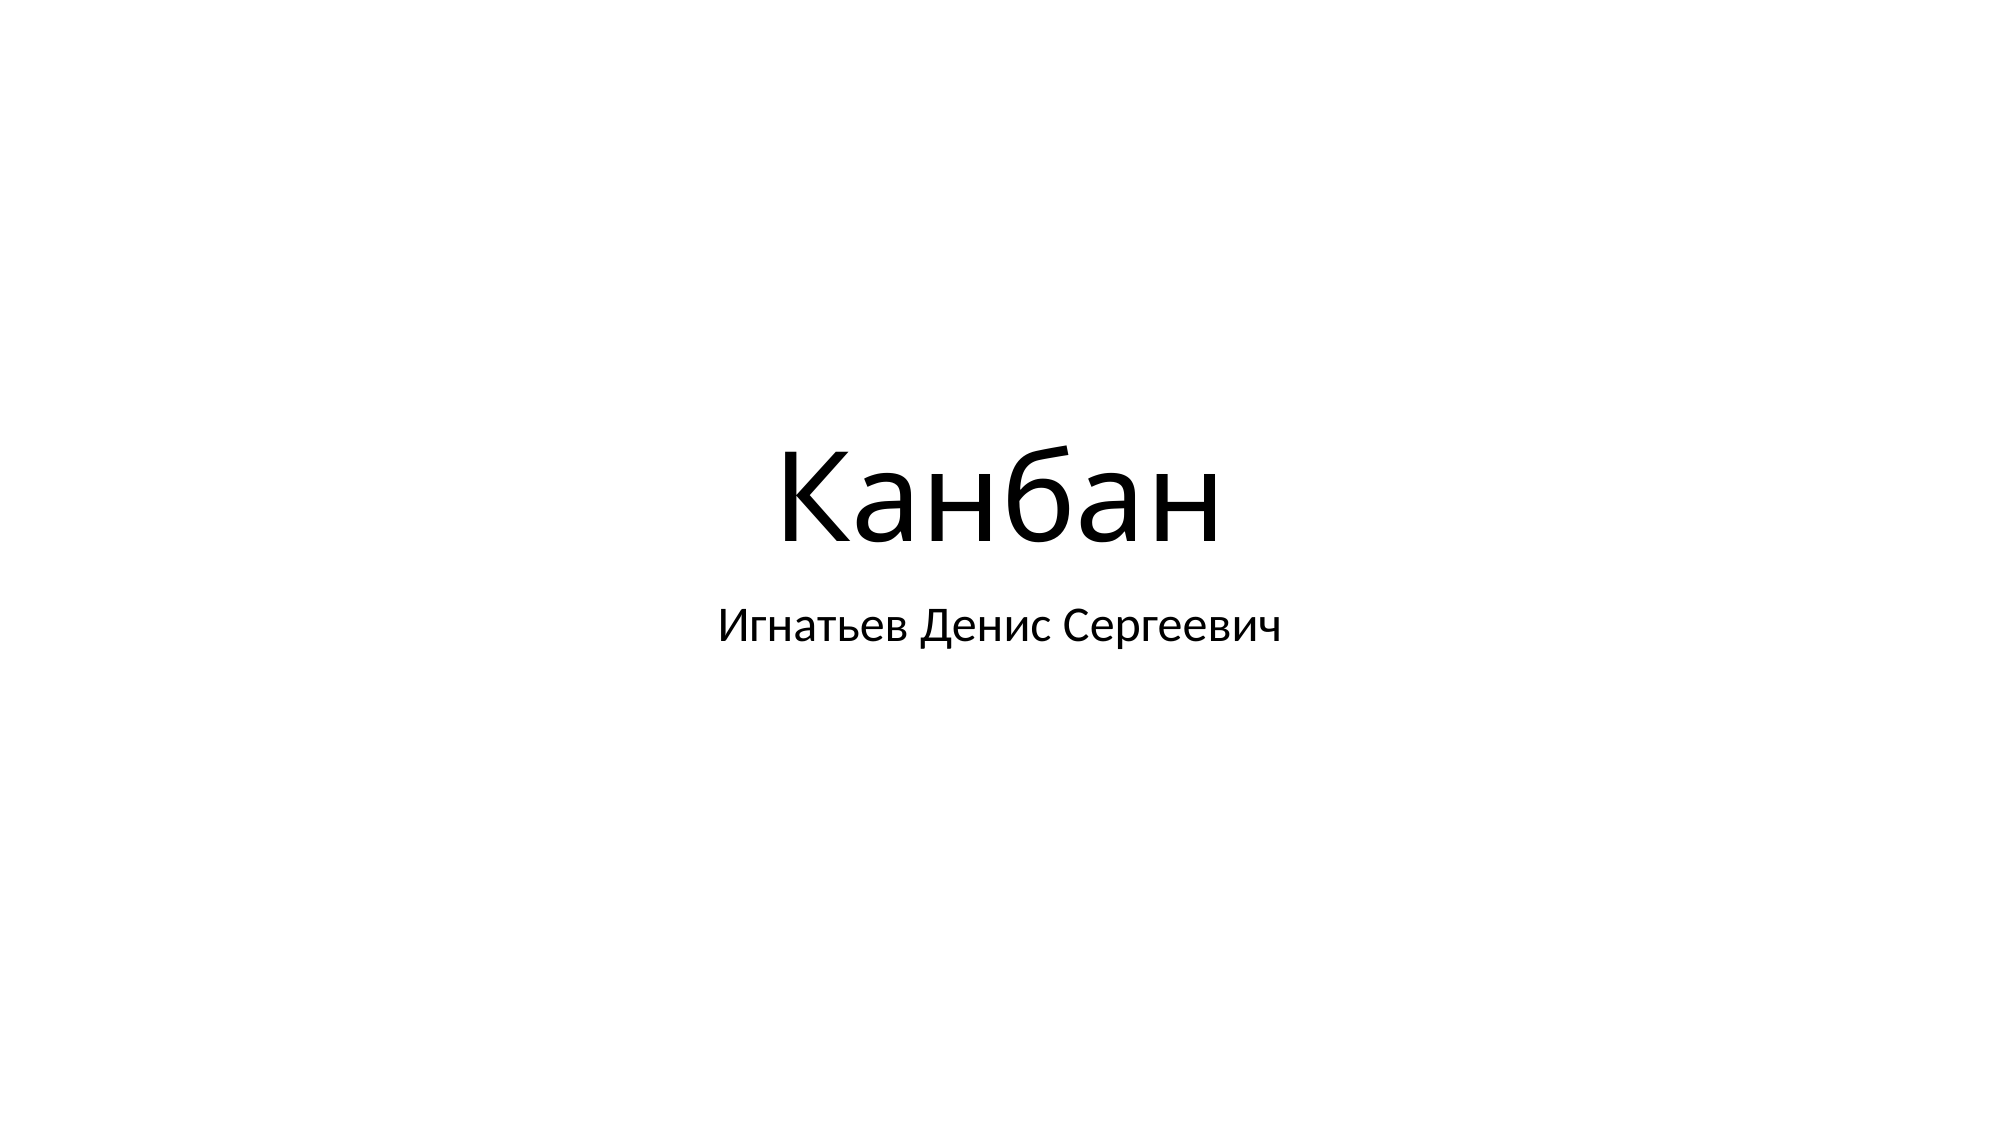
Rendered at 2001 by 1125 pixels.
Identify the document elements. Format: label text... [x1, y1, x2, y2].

subtitle Игнатьев Денис Сергеевич [249, 590, 1750, 863]
title Канбан [249, 184, 1750, 576]
